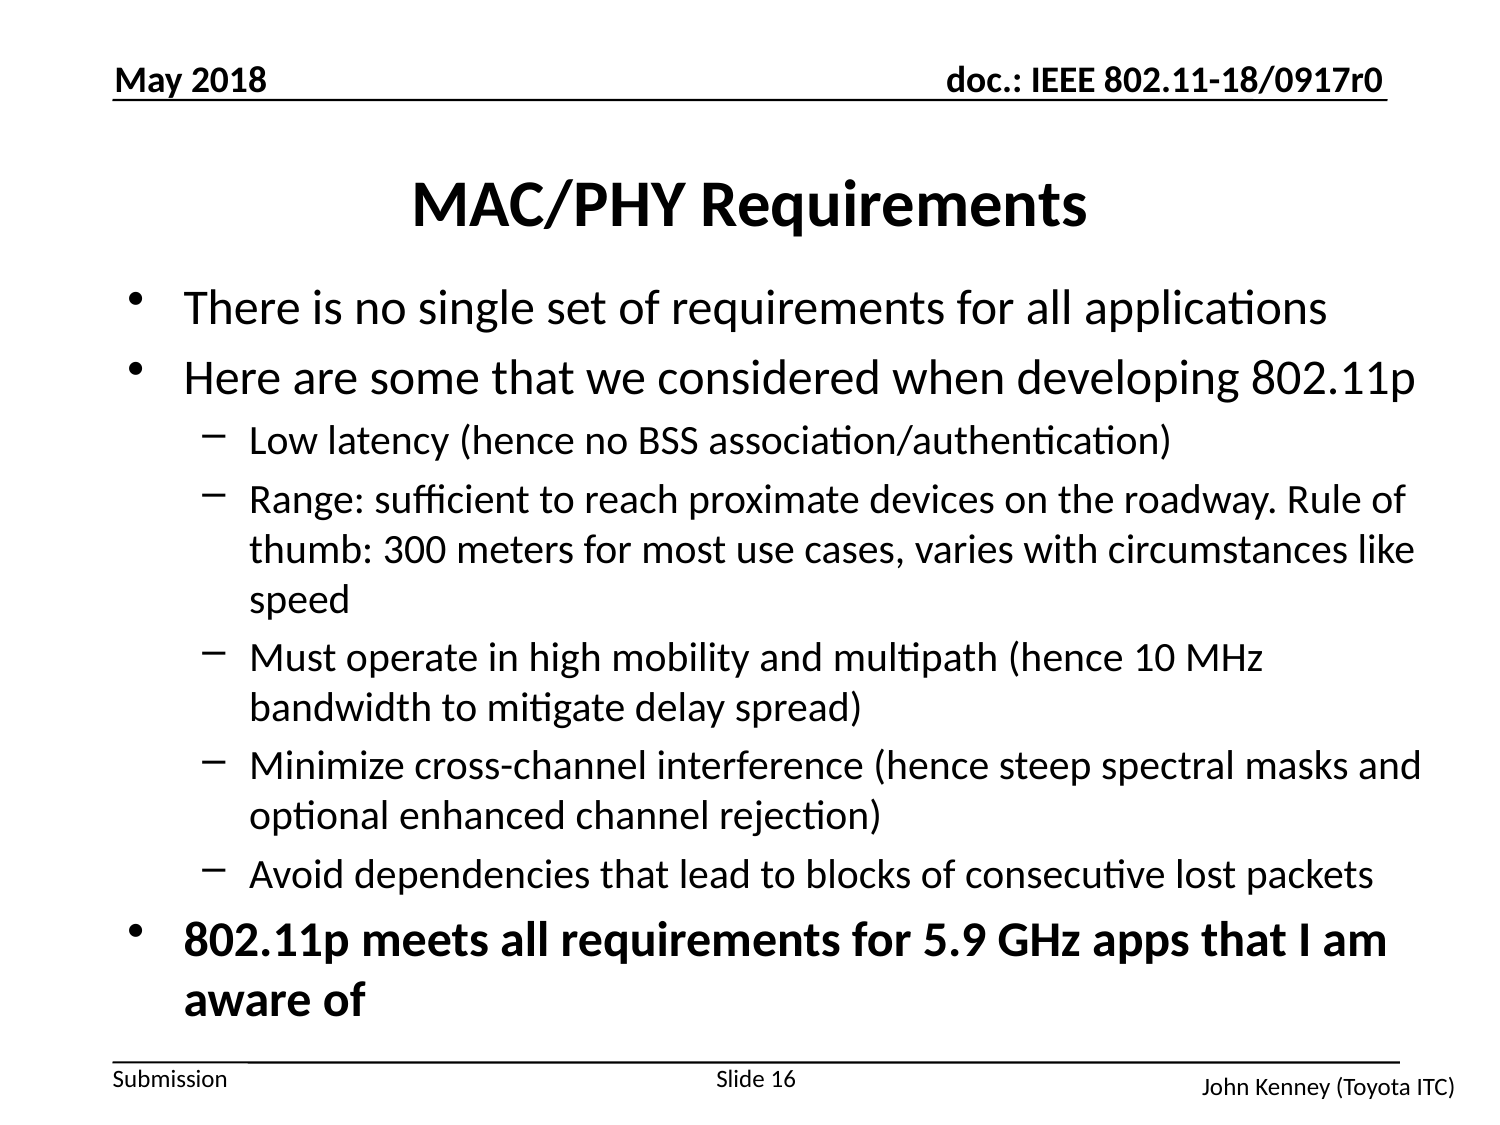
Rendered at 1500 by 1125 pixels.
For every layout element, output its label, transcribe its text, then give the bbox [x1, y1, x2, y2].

slide_number Slide 16 [713, 1061, 799, 1093]
list There is no single set of requirements for all applications Here are some that we considered when developing 802.11p Low latency (hence no BSS association/authentication) Range: sufficient to reach proximate devices on the roadway. Rule of thumb: 300 meters for most use cases, varies with circumstances like speed Must operate in high mobility and multipath (hence 10 MHz bandwidth to mitigate delay spread) Minimize cross-channel interference (hence steep spectral masks and optional enhanced channel rejection) Avoid dependencies that lead to blocks of consecutive lost packets 802.11p meets all requirements for 5.9 GHz apps that I am aware of [112, 267, 1447, 943]
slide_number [114, 54, 270, 101]
title MAC/PHY Requirements [112, 112, 1388, 267]
footer John Kenney (Toyota ITC) [1199, 1070, 1456, 1101]
